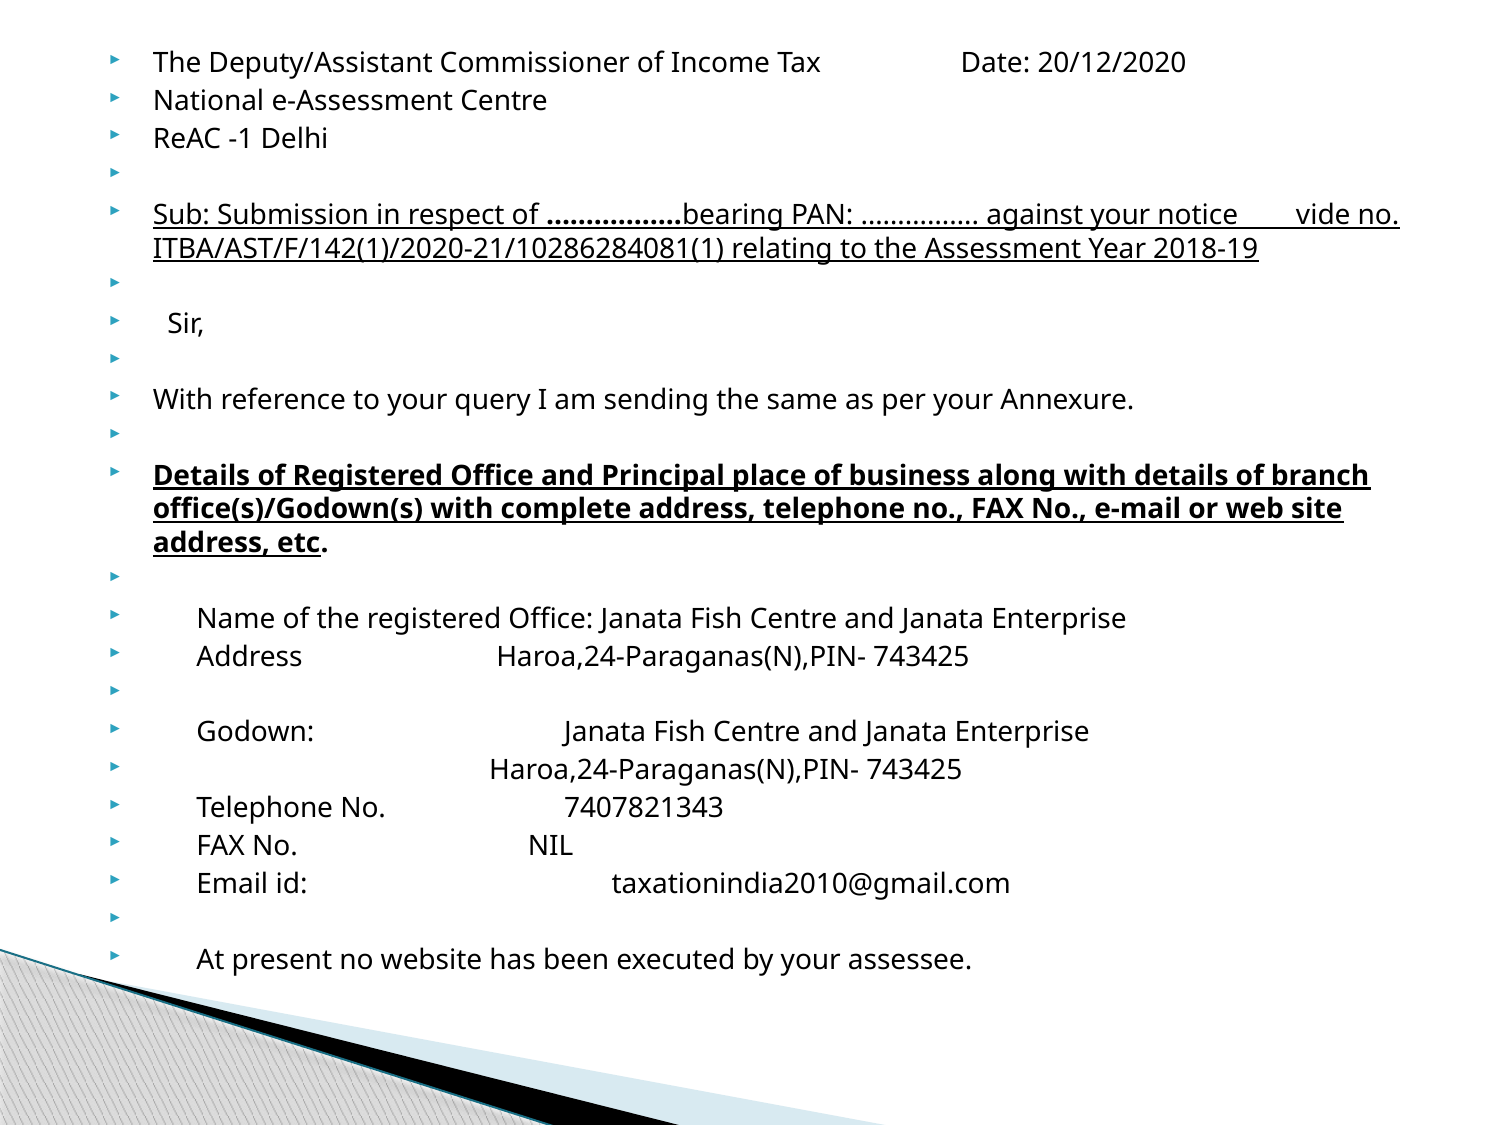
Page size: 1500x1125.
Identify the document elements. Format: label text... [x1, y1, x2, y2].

list The Deputy/Assistant Commissioner of Income Tax Date: 20/12/2020 National e-Assessment Centre ReAC -1 Delhi Sub: Submission in respect of ……………..bearing PAN: ……………. against your notice vide no. ITBA/AST/F/142(1)/2020-21/10286284081(1) relating to the Assessment Year 2018-19 Sir, With reference to your query I am sending the same as per your Annexure. Details of Registered Office and Principal place of business along with details of branch office(s)/Godown(s) with complete address, telephone no., FAX No., e-mail or web site address, etc. Name of the registered Office: Janata Fish Centre and Janata Enterprise Address Haroa,24-Paraganas(N),PIN- 743425 Godown: Janata Fish Centre and Janata Enterprise Haroa,24-Paraganas(N),PIN- 743425 Telephone No. 7407821343 FAX No. NIL Email id: taxationindia2010@gmail.com At present no website has been executed by your assessee. [75, 37, 1425, 1000]
